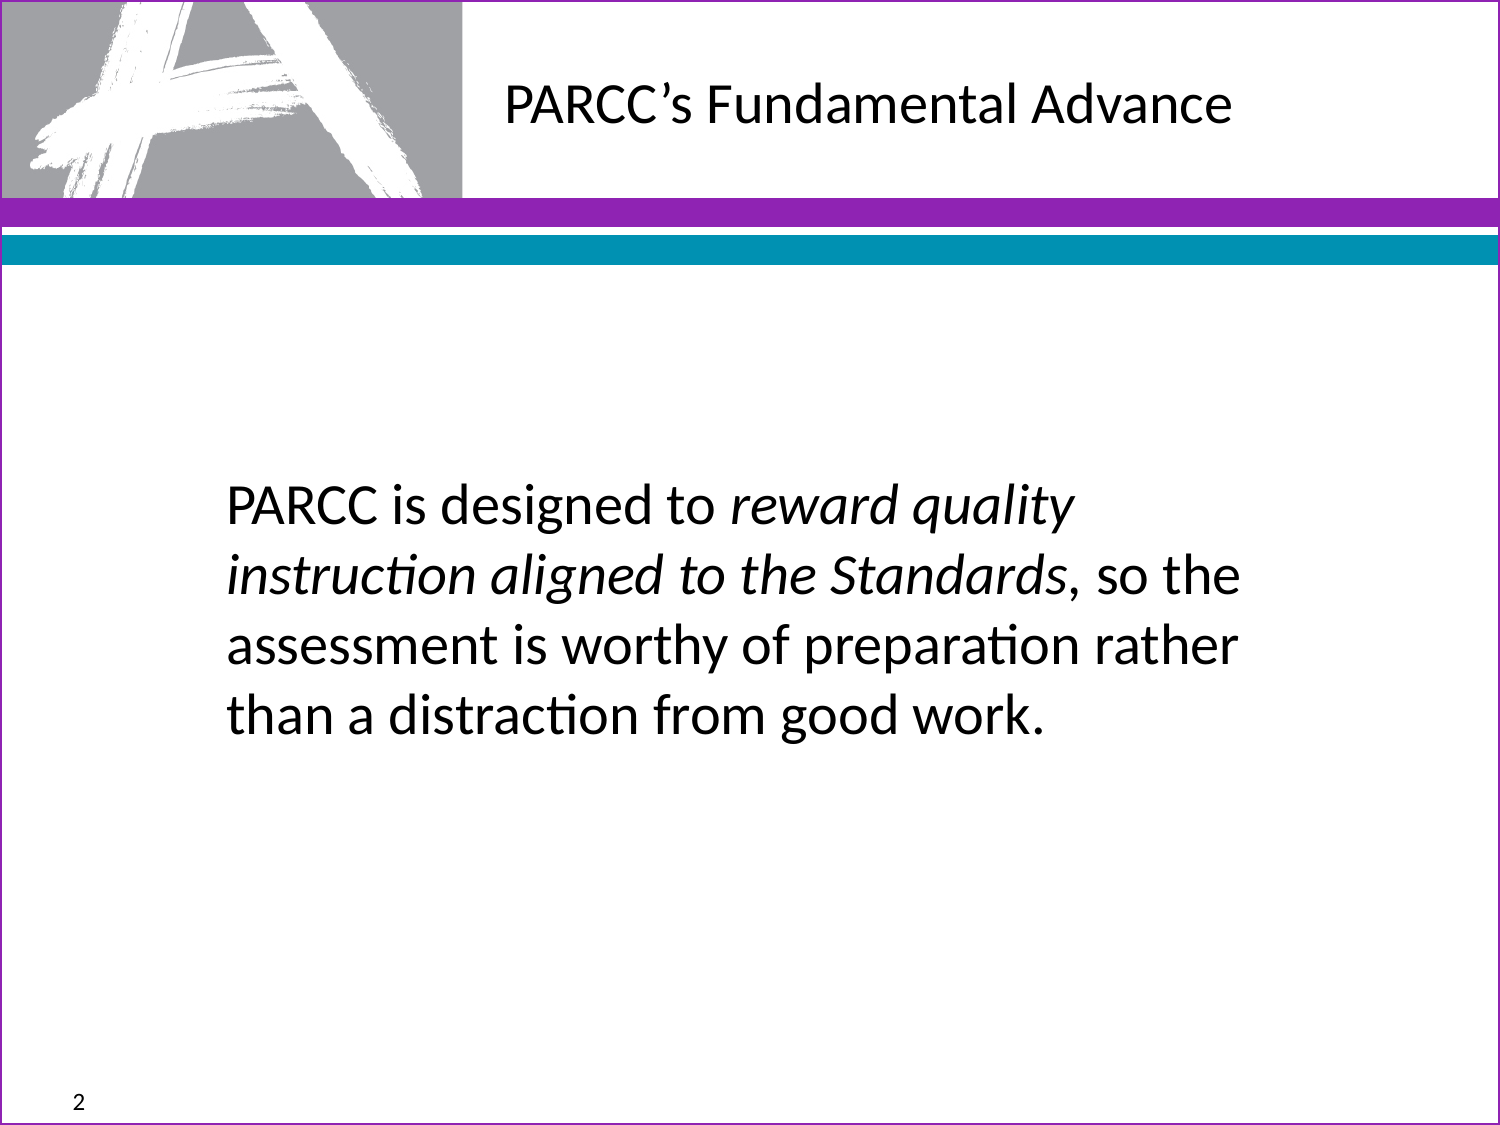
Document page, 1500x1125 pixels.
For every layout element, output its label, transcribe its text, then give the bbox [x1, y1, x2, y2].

picture [2, 2, 462, 198]
slide_number 2 [0, 1077, 100, 1125]
list PARCC is designed to reward quality instruction aligned to the Standards, so the assessment is worthy of preparation rather than a distraction from good work. [200, 287, 1288, 1030]
title PARCC’s Fundamental Advance [462, 0, 1500, 200]
